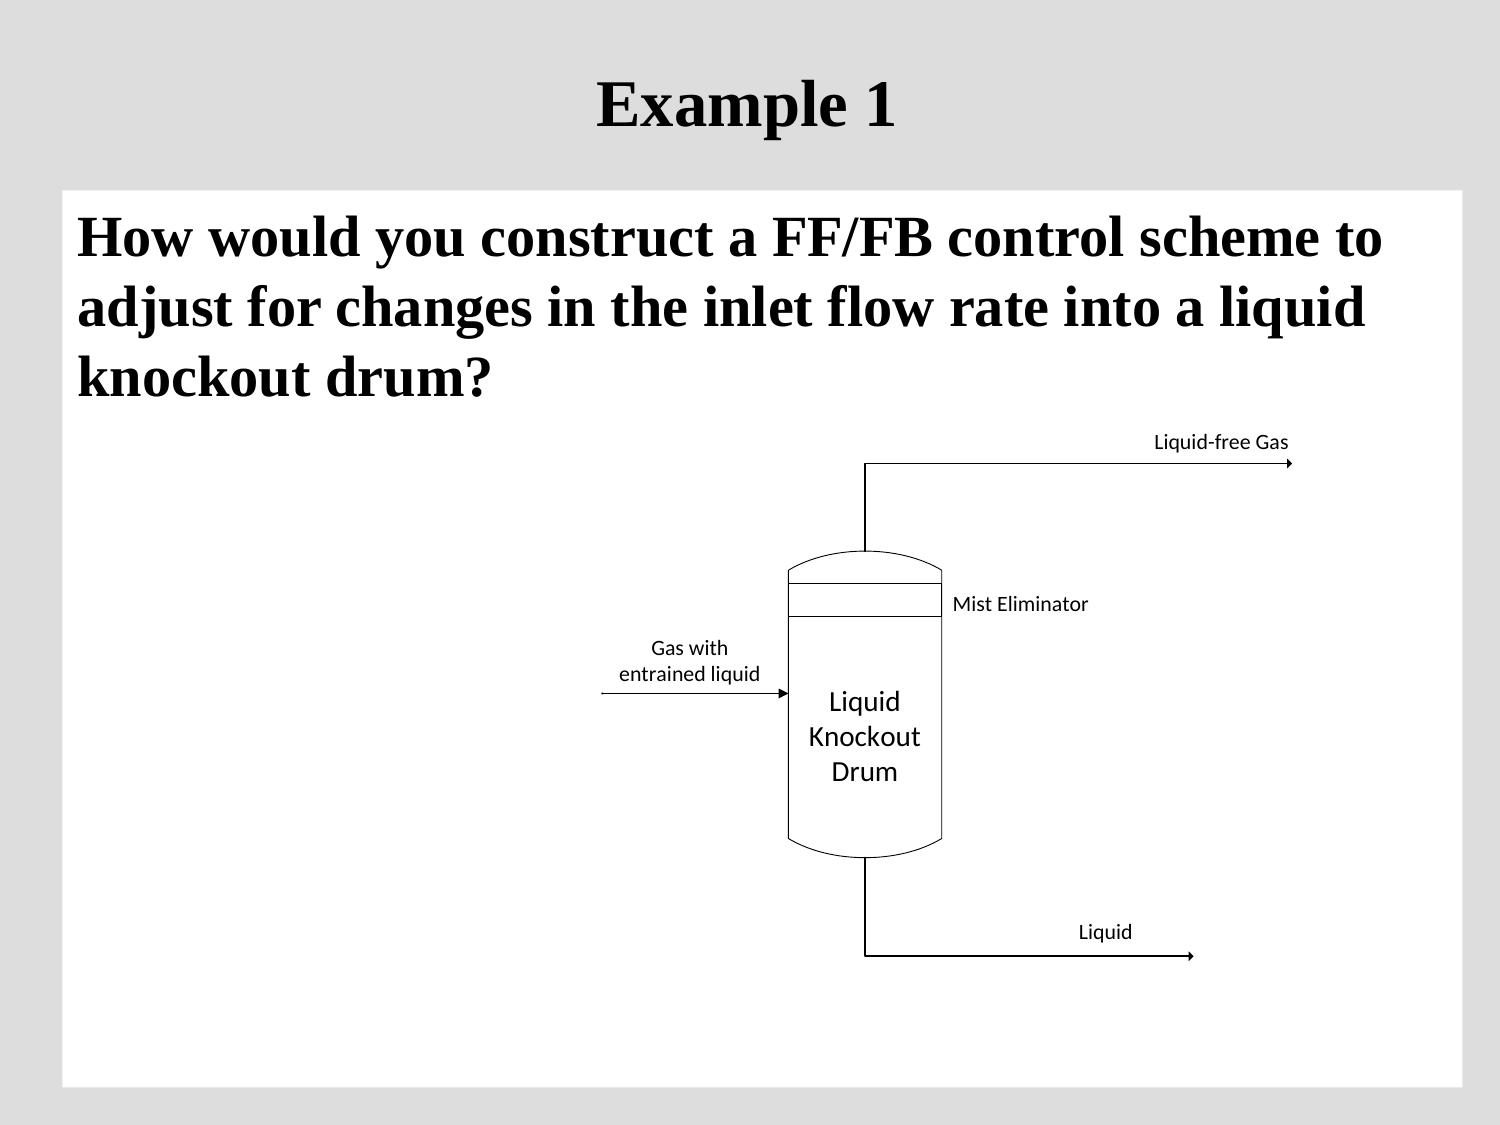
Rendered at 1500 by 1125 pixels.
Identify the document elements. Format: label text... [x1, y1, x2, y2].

title Example 1 [41, 24, 1454, 175]
picture [599, 424, 1294, 963]
subtitle How would you construct a FF/FB control scheme to adjust for changes in the inlet flow rate into a liquid knockout drum? [62, 190, 1463, 1088]
